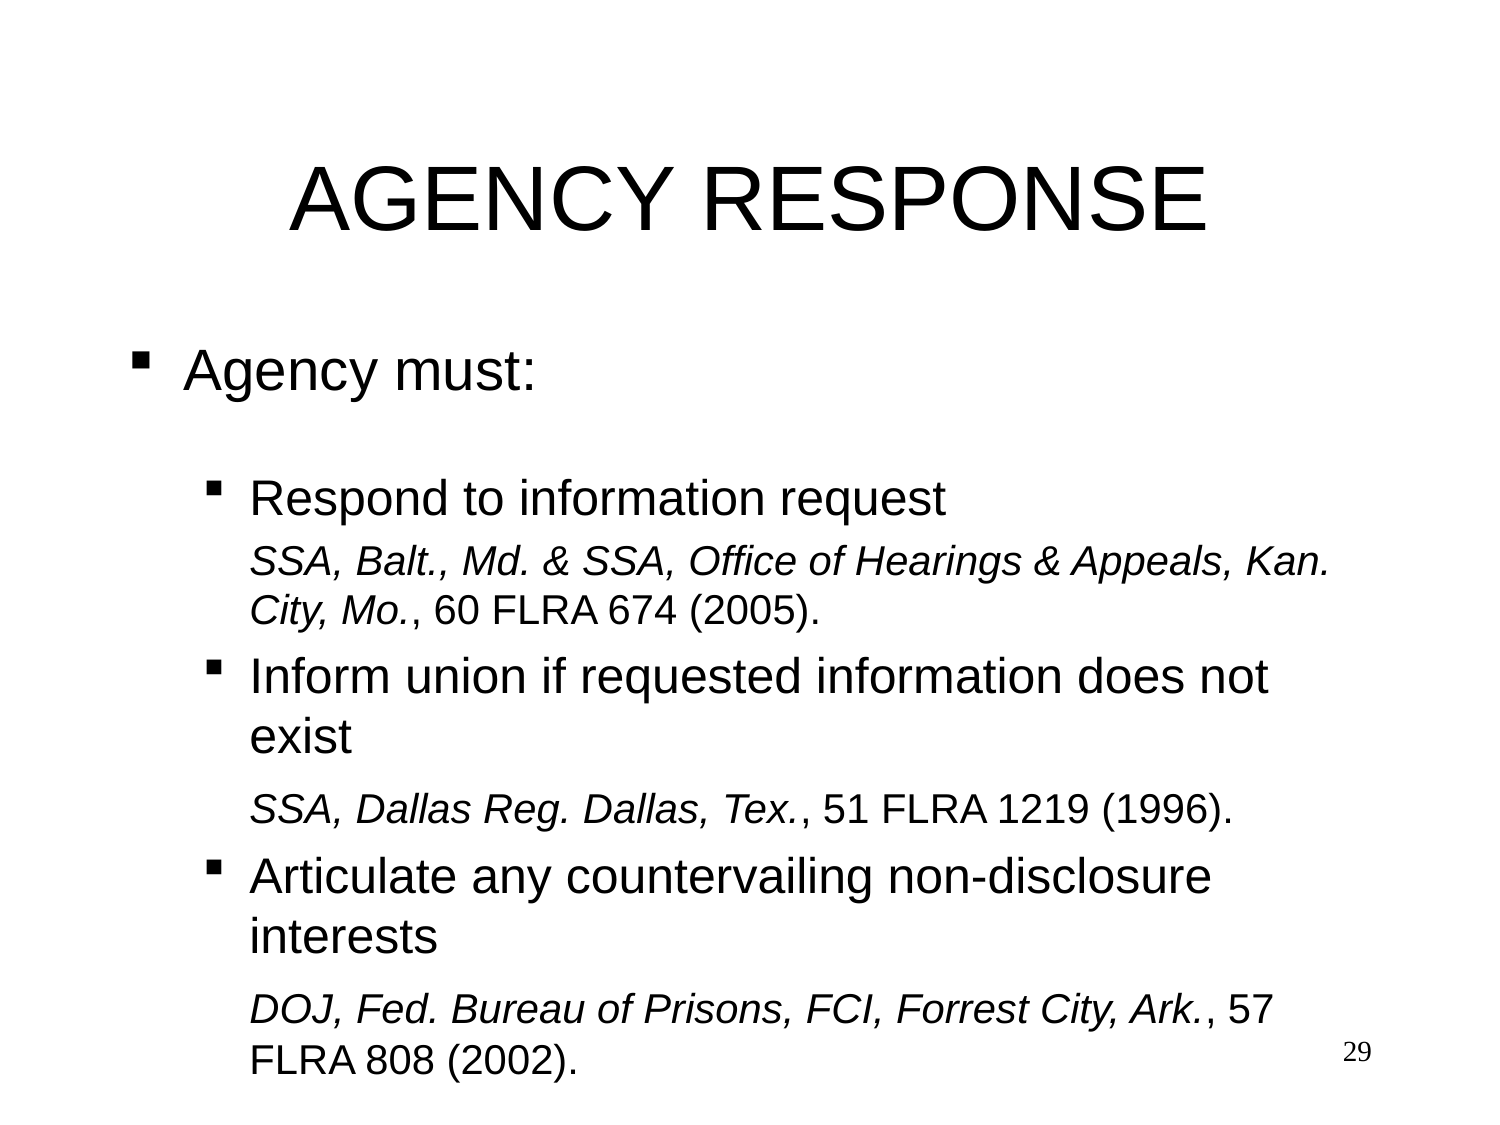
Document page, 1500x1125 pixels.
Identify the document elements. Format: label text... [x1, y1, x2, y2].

slide_number 29 [1074, 1024, 1388, 1101]
list Agency must: Respond to information request SSA, Balt., Md. & SSA, Office of Hearings & Appeals, Kan. City, Mo., 60 FLRA 674 (2005). Inform union if requested information does not exist SSA, Dallas Reg. Dallas, Tex., 51 FLRA 1219 (1996). Articulate any countervailing non-disclosure interests DOJ, Fed. Bureau of Prisons, FCI, Forrest City, Ark., 57 FLRA 808 (2002). [112, 324, 1388, 1001]
title AGENCY RESPONSE [112, 99, 1388, 288]
